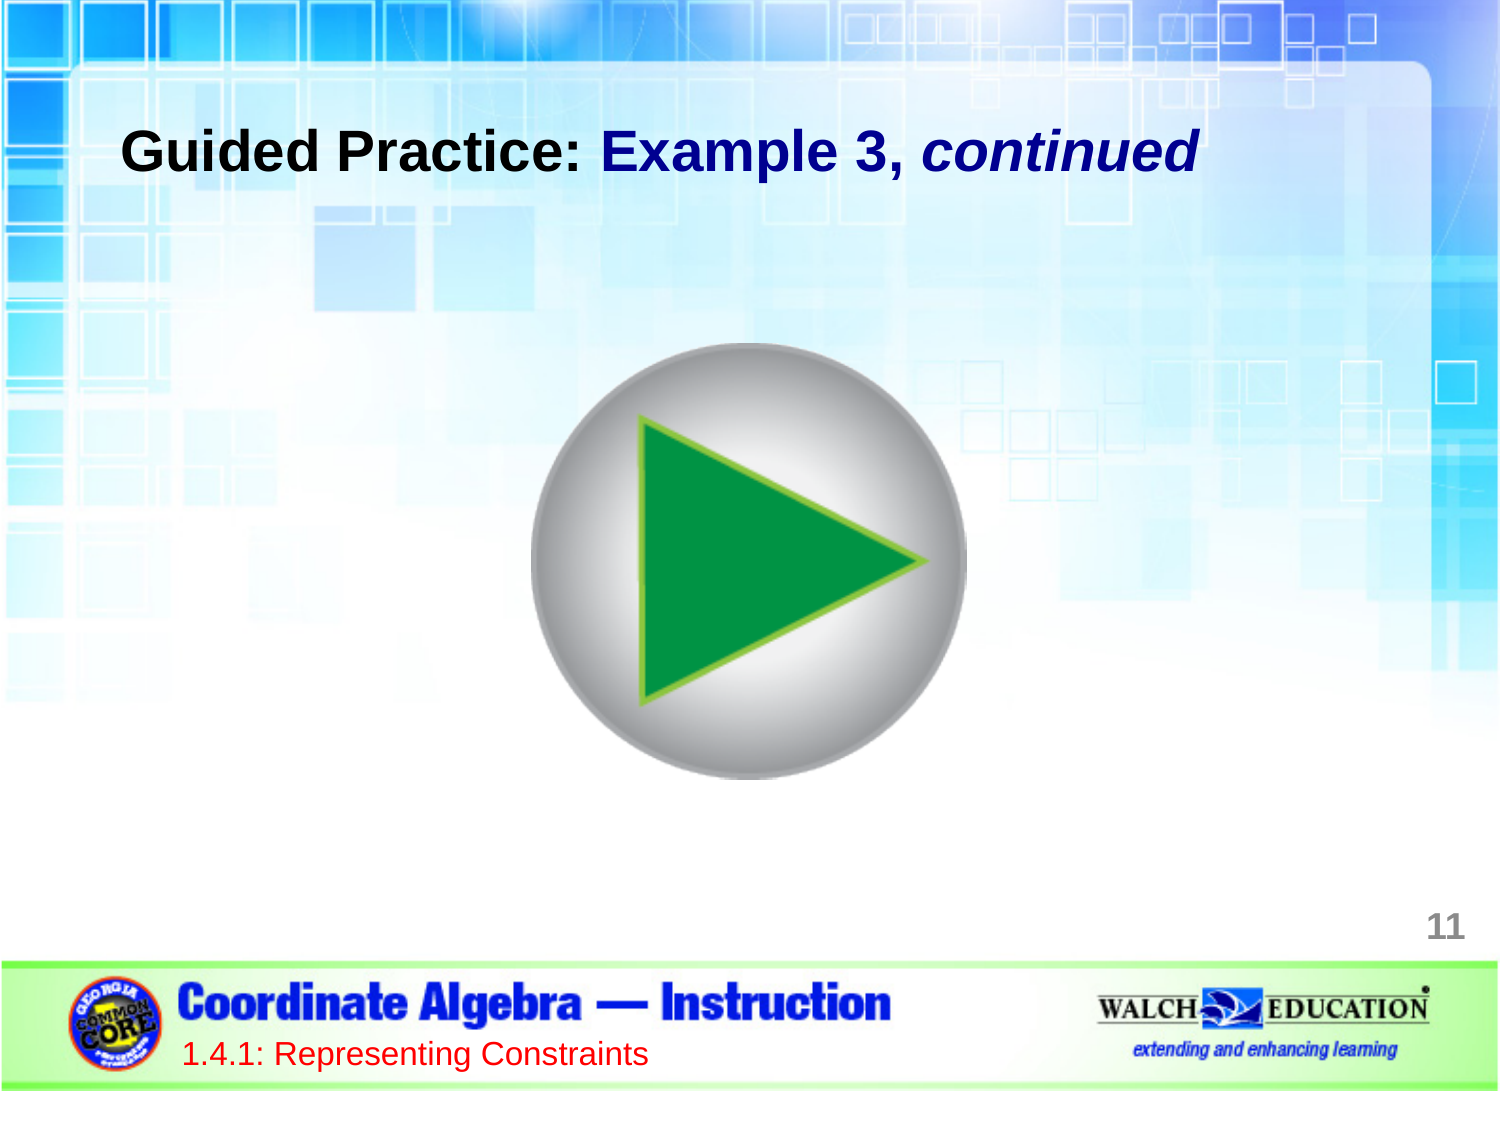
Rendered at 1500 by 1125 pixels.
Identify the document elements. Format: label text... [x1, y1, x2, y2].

list 1.4.1: Representing Constraints [166, 1024, 1074, 1069]
picture [1, 0, 1500, 1091]
subtitle Guided Practice: Example 3, continued [105, 105, 1394, 925]
slide_number 11 [1361, 901, 1481, 949]
